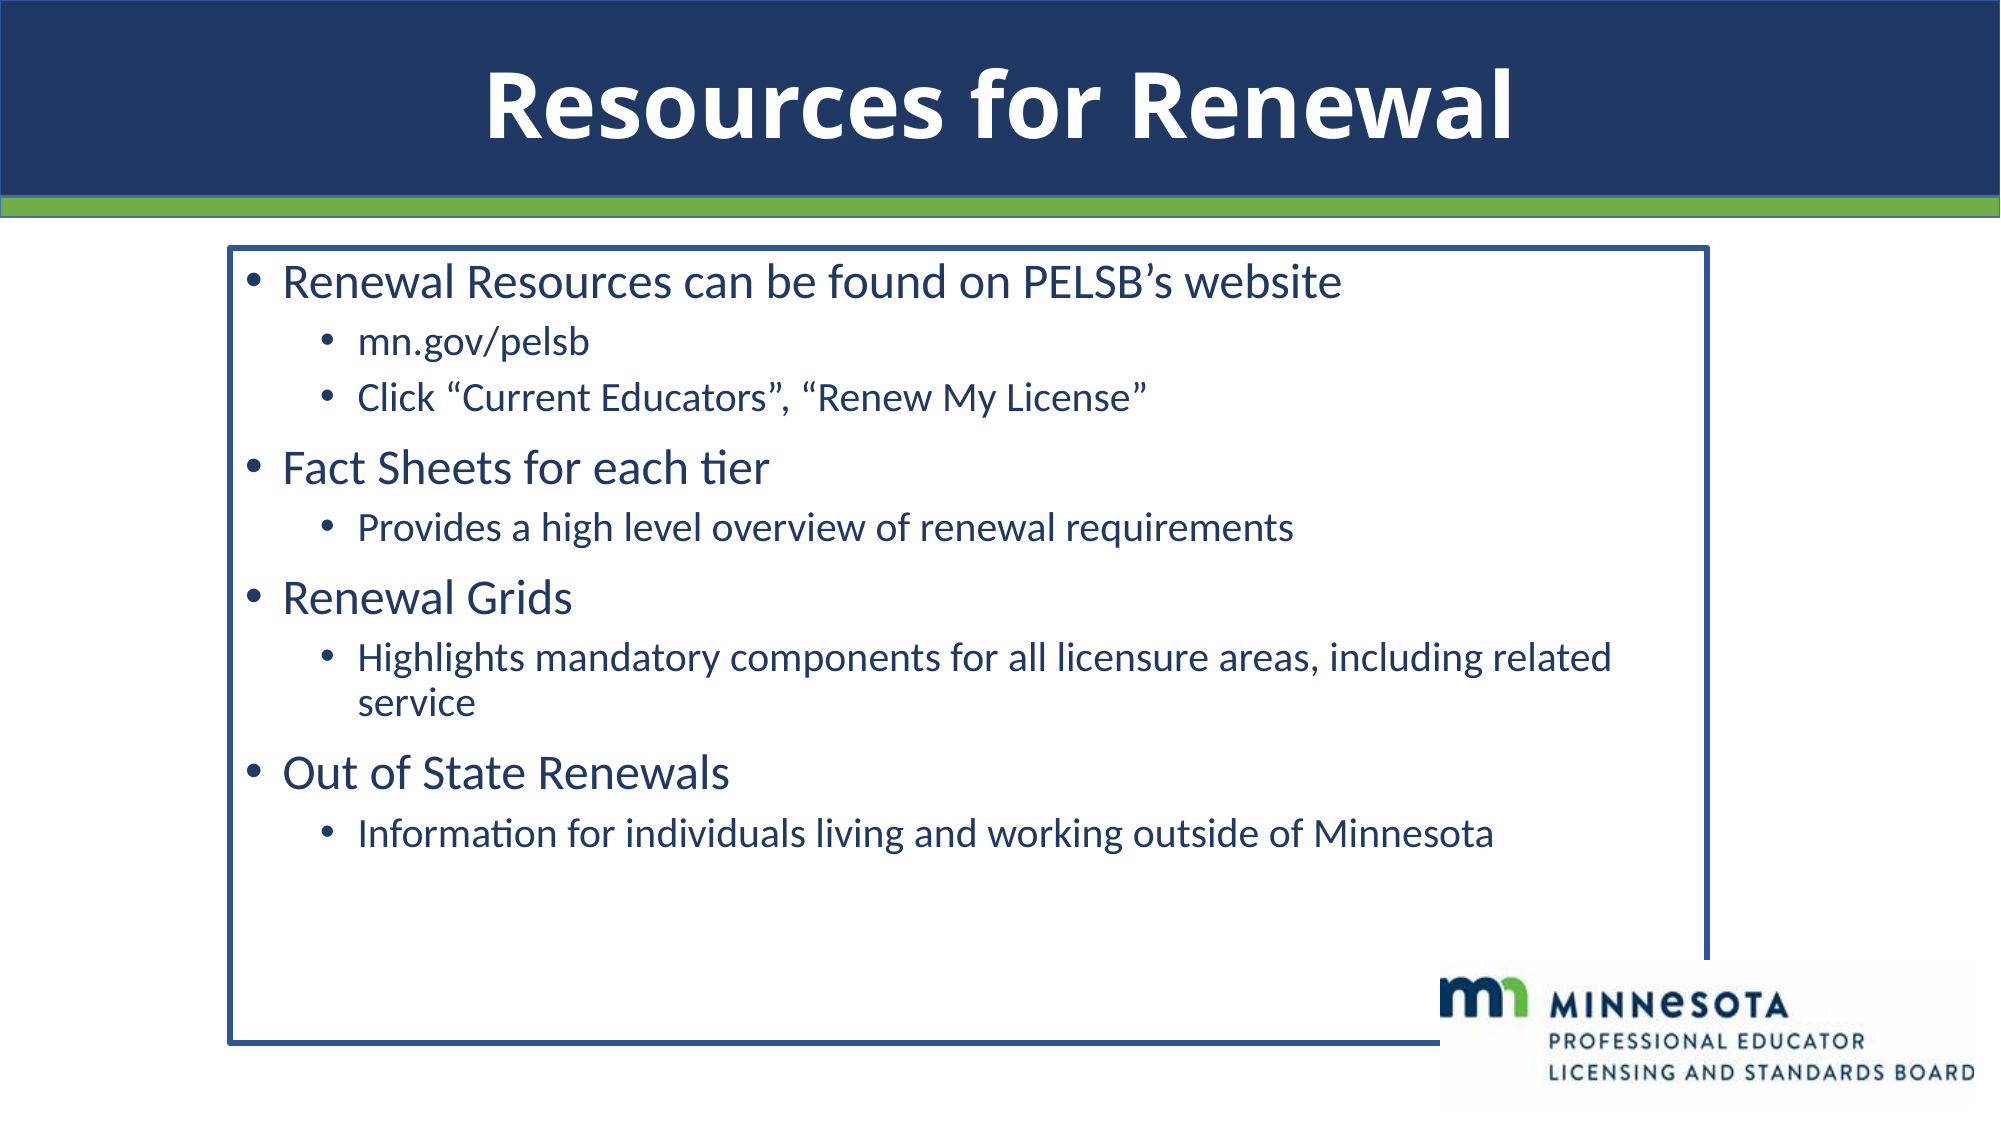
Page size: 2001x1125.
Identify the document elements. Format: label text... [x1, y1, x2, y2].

footer [662, 1042, 1338, 1103]
picture [1439, 959, 1975, 1106]
title Resources for Renewal [0, 0, 2000, 195]
list Renewal Resources can be found on PELSB’s website mn.gov/pelsb Click “Current Educators”, “Renew My License” Fact Sheets for each tier Provides a high level overview of renewal requirements Renewal Grids Highlights mandatory components for all licensure areas, including related service Out of State Renewals Information for individuals living and working outside of Minnesota [229, 247, 1708, 1043]
text_box [0, 195, 2000, 218]
slide_number [137, 1042, 588, 1103]
